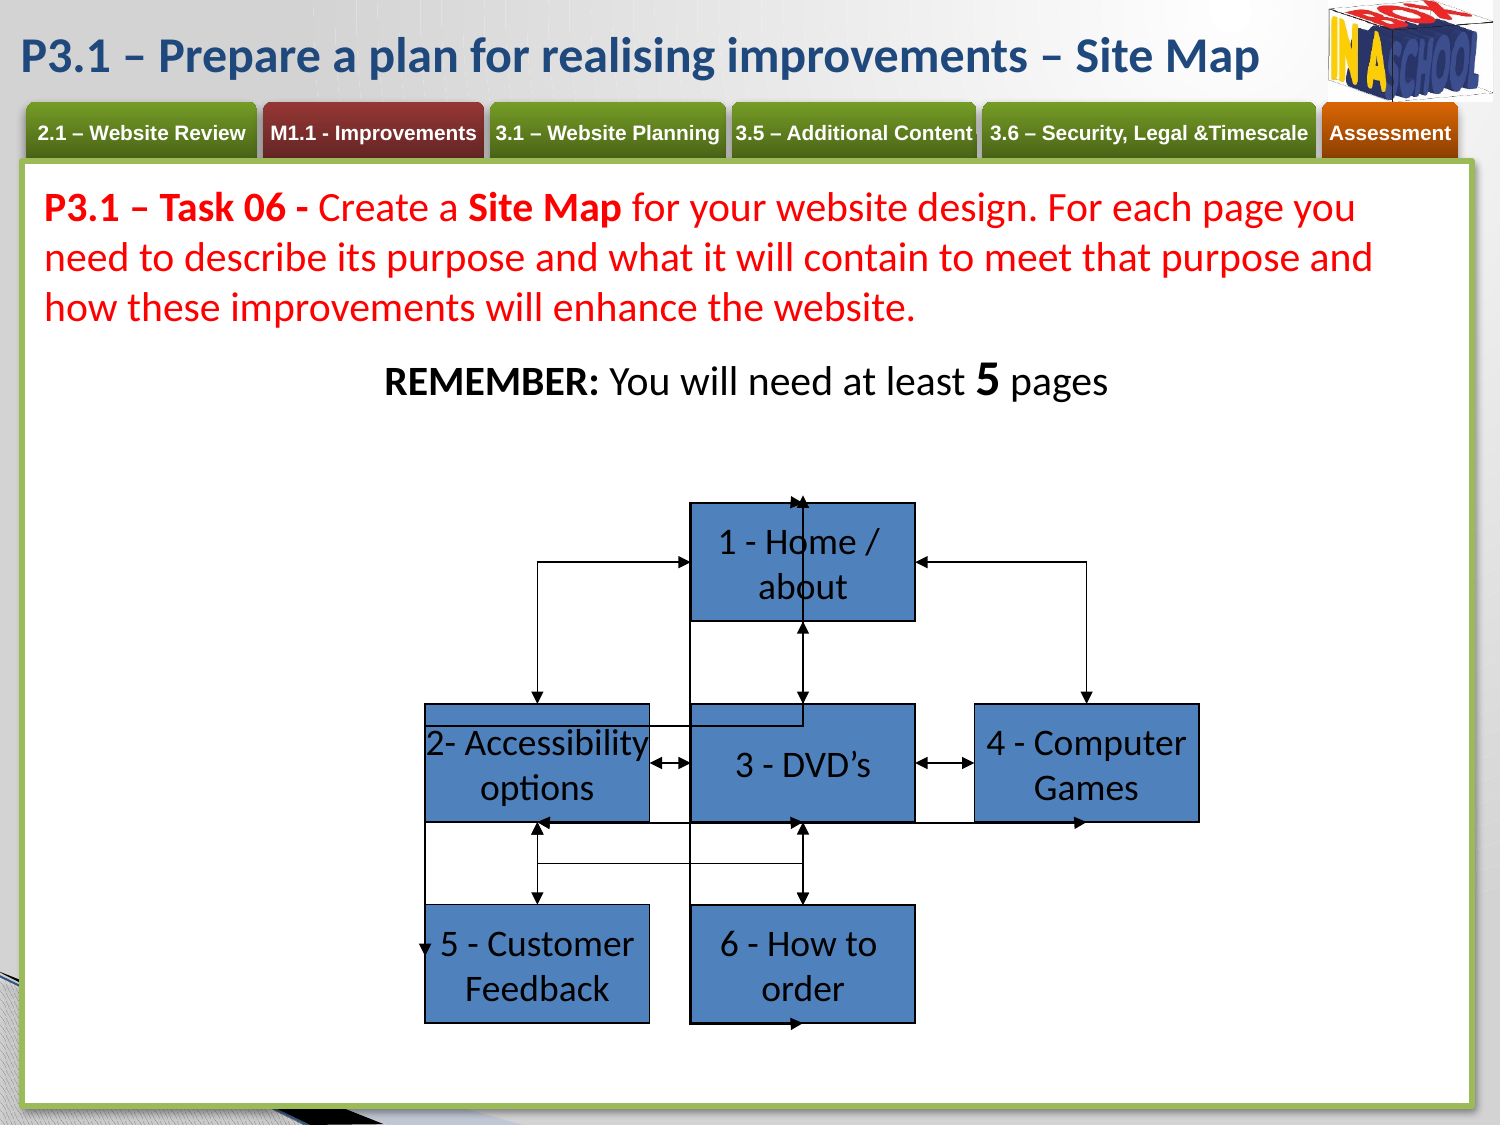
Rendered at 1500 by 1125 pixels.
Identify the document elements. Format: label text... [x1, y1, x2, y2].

list P3.1 – Task 06 - Create a Site Map for your website design. For each page you need to describe its purpose and what it will contain to meet that purpose and how these improvements will enhance the website. REMEMBER: You will need at least 5 pages [29, 172, 1464, 386]
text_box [424, 495, 1200, 1024]
title P3.1 – Prepare a plan for realising improvements – Site Map [5, 7, 1306, 98]
picture [281, 1114, 303, 1125]
picture [1328, 0, 1494, 102]
